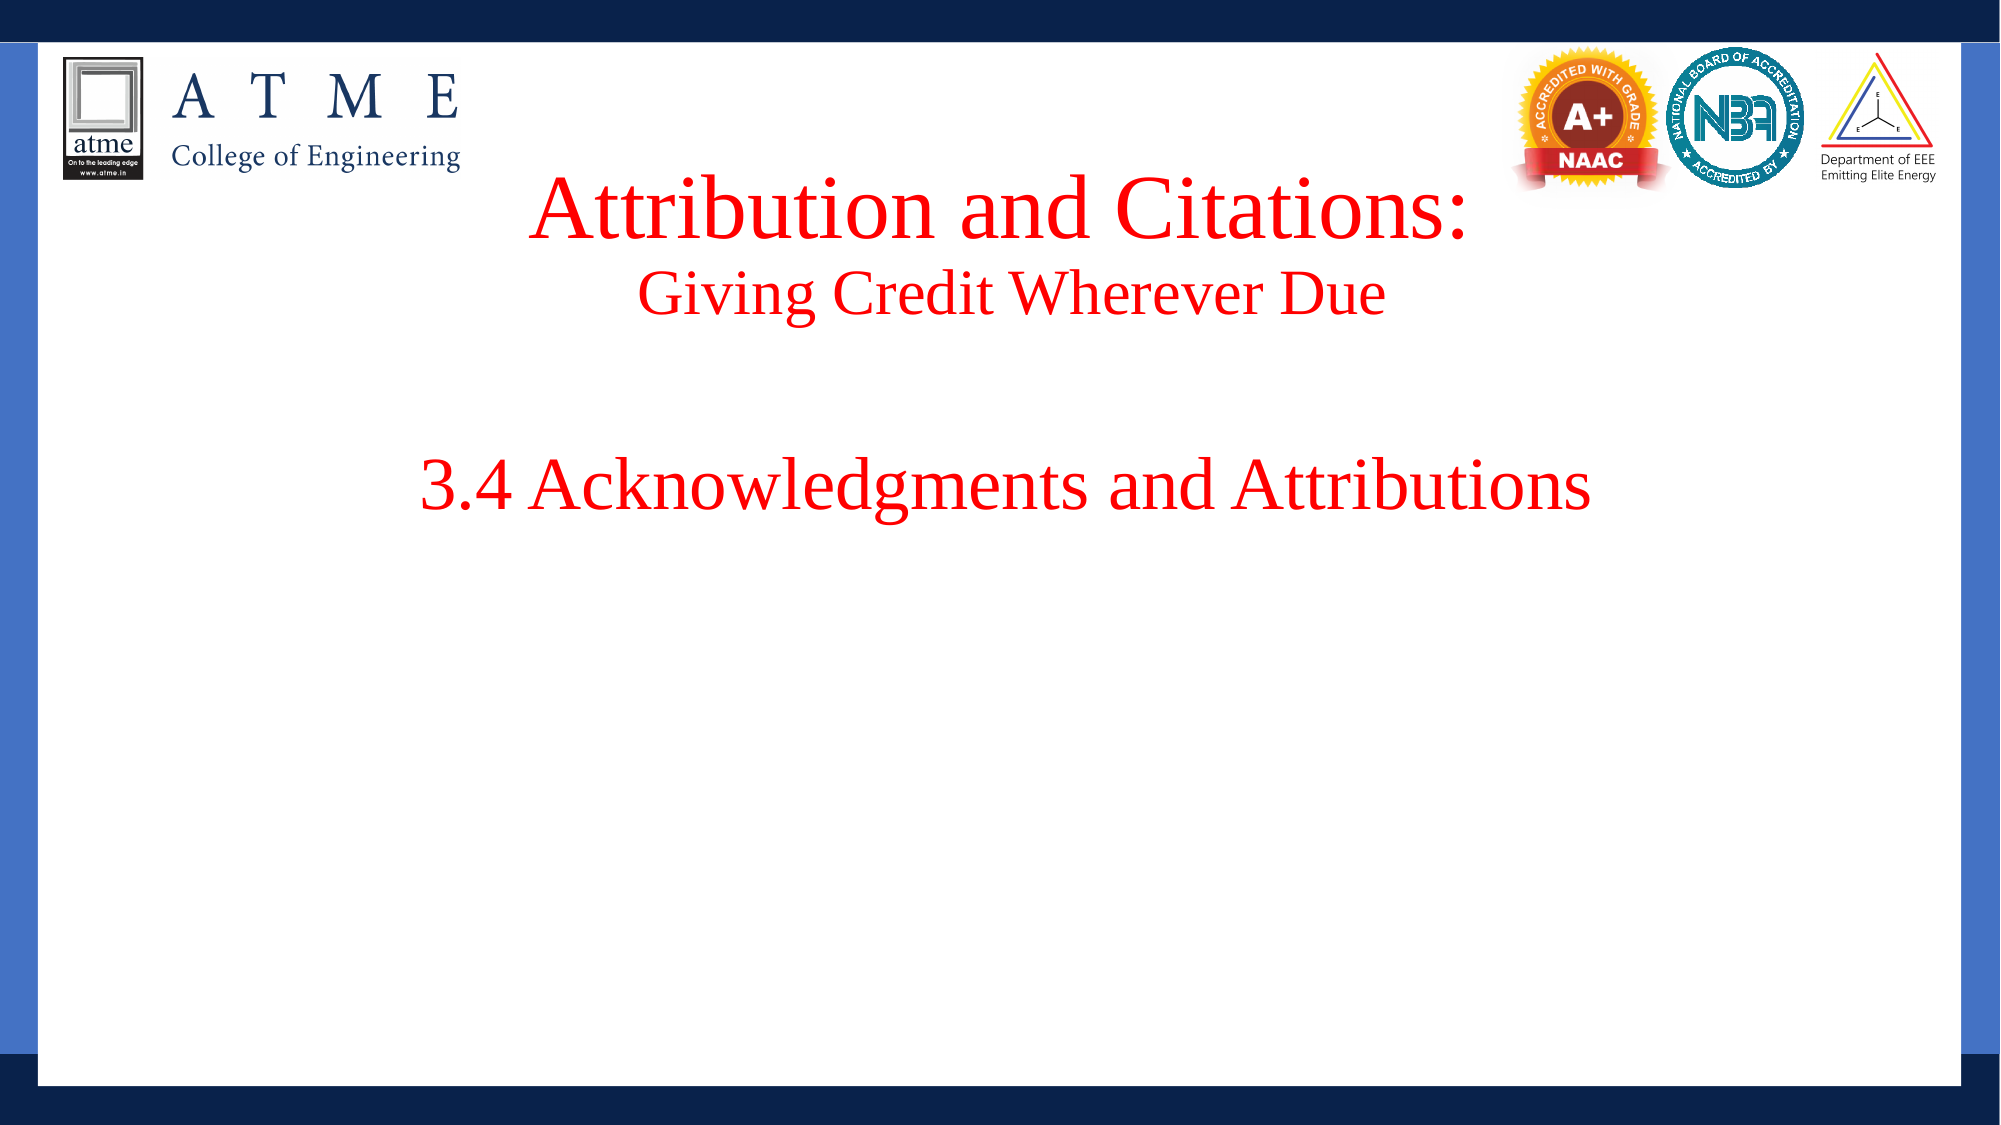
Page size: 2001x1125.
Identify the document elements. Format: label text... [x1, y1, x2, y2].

picture [1666, 47, 1804, 188]
title Attribution and Citations: Giving Credit Wherever Due [337, 149, 1688, 338]
picture [1815, 49, 1939, 184]
picture [0, 0, 2000, 43]
picture [1531, 60, 1651, 149]
list 3.4 Acknowledgments and Attributions [324, 437, 1688, 588]
picture [0, 1054, 2000, 1125]
picture [63, 57, 461, 180]
